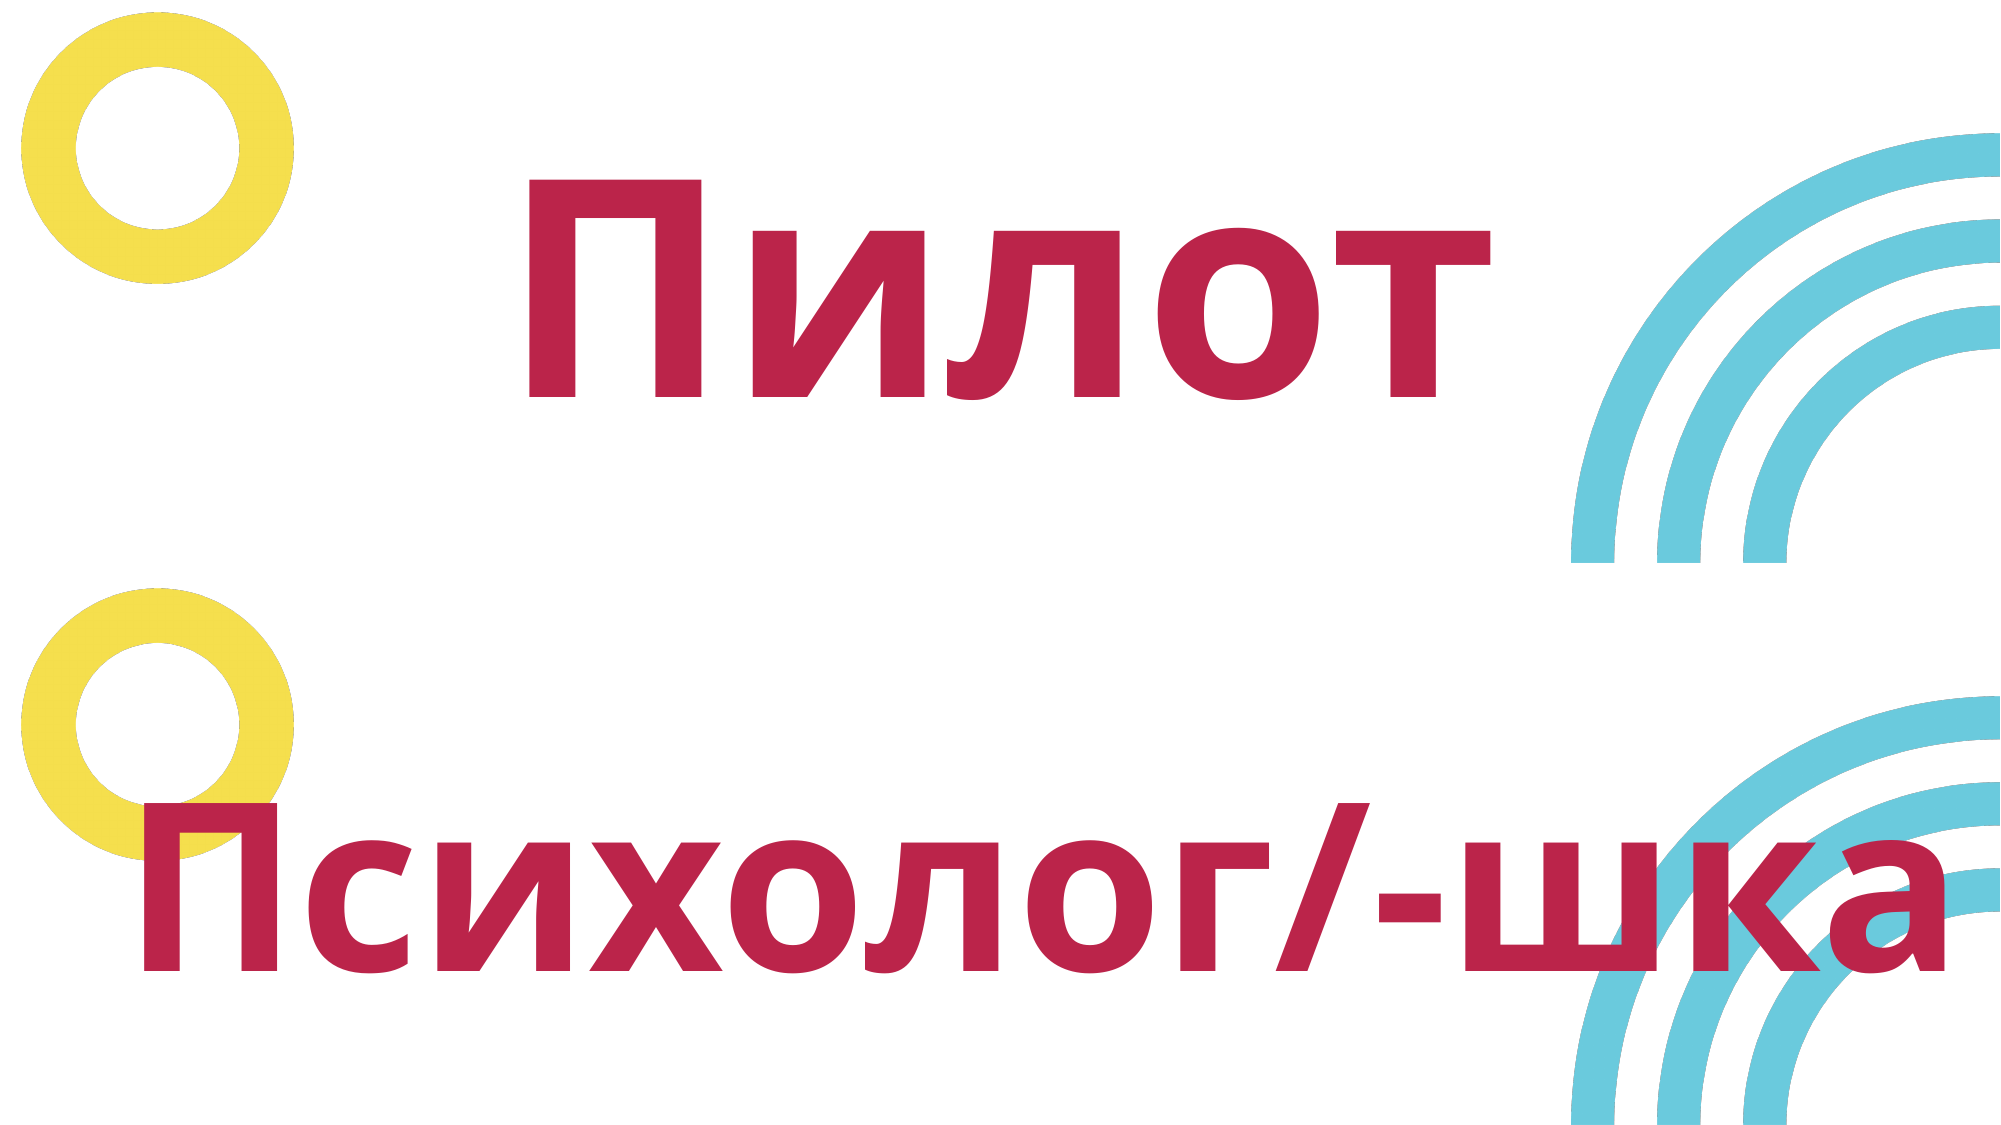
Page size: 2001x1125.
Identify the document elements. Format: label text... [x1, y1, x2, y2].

title Пилот [56, 88, 1944, 480]
picture [21, 12, 294, 284]
picture [21, 588, 294, 861]
picture [1571, 696, 2000, 1125]
text_box Психолог/-шка [99, 717, 1988, 1037]
picture [1571, 133, 2000, 563]
